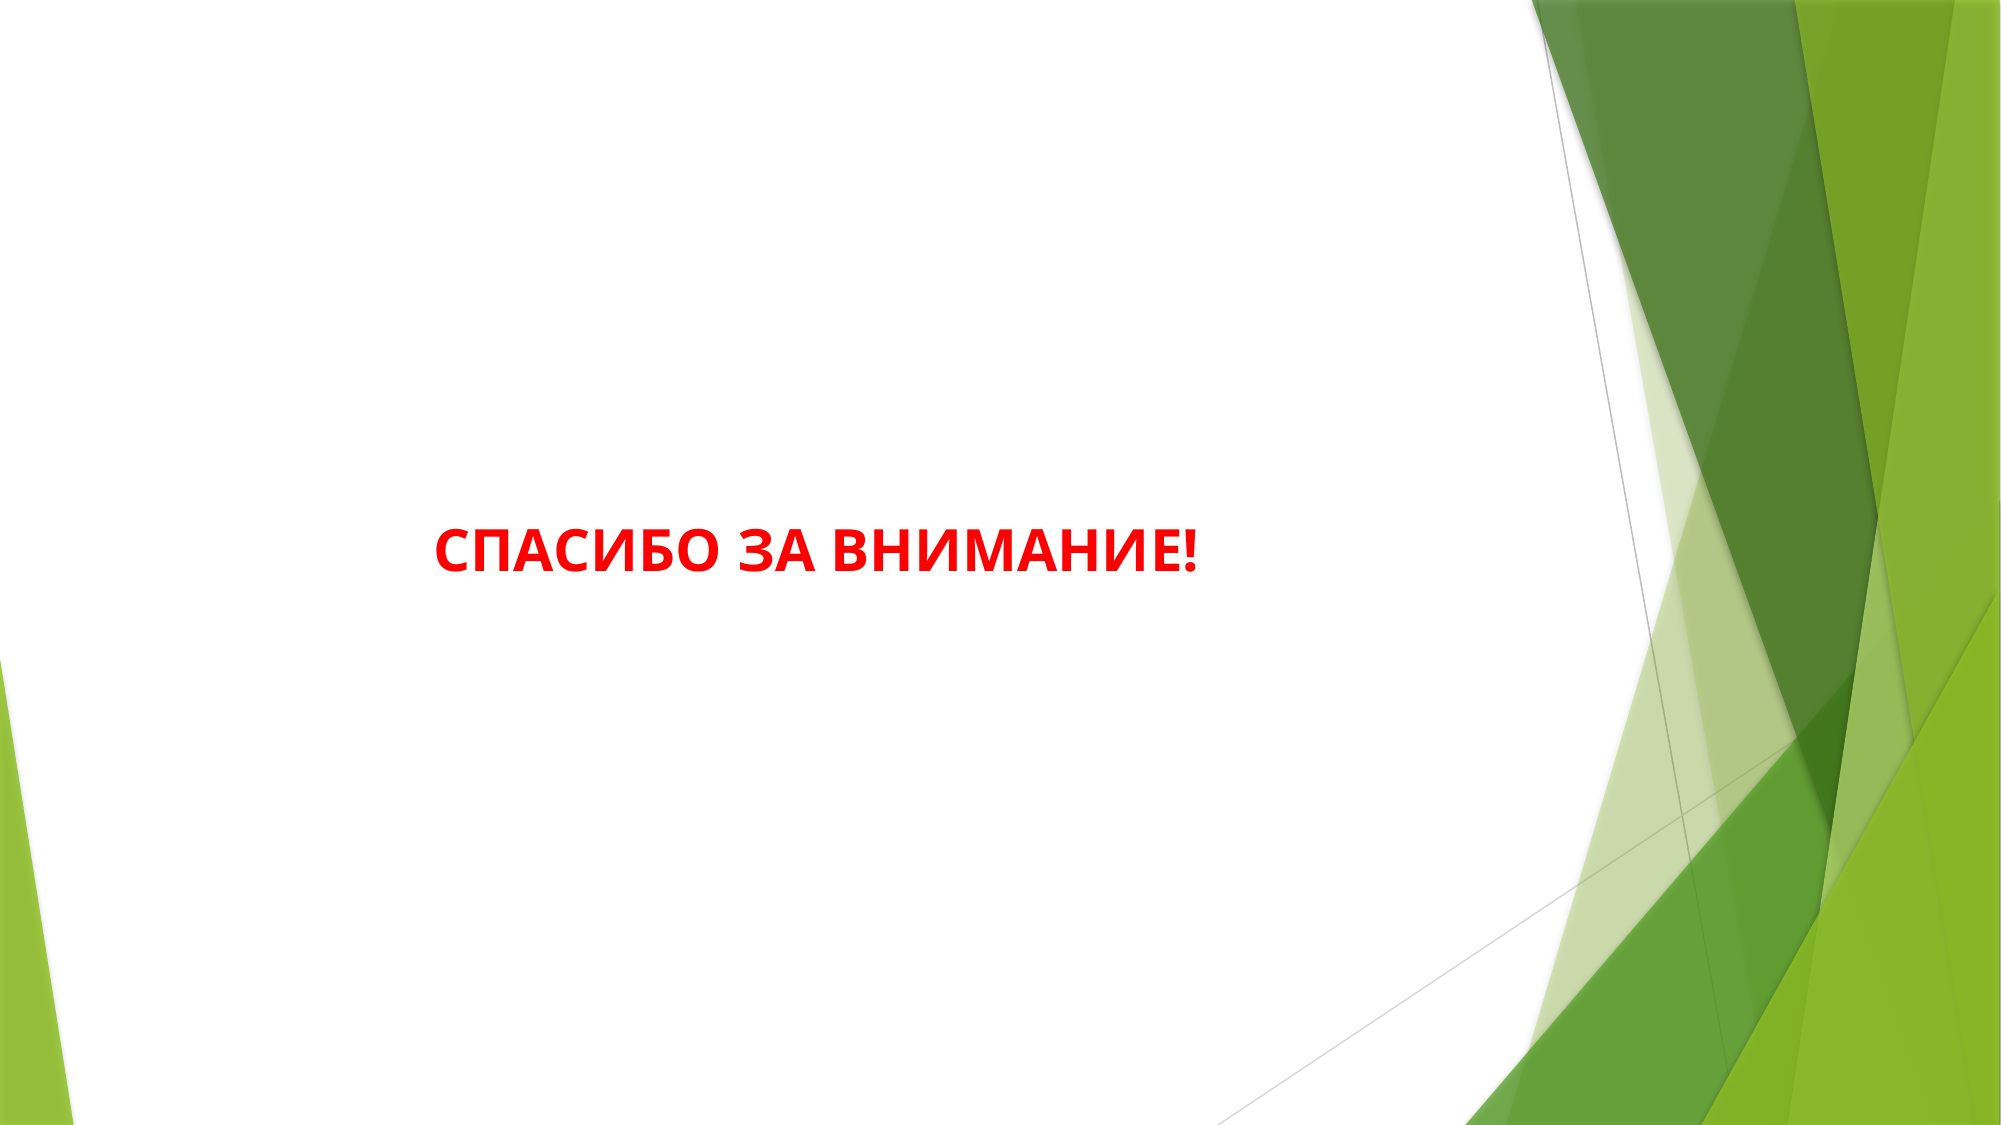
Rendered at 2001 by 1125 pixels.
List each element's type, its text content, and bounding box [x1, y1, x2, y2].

list СПАСИБО ЗА ВНИМАНИЕ! [110, 232, 1522, 992]
